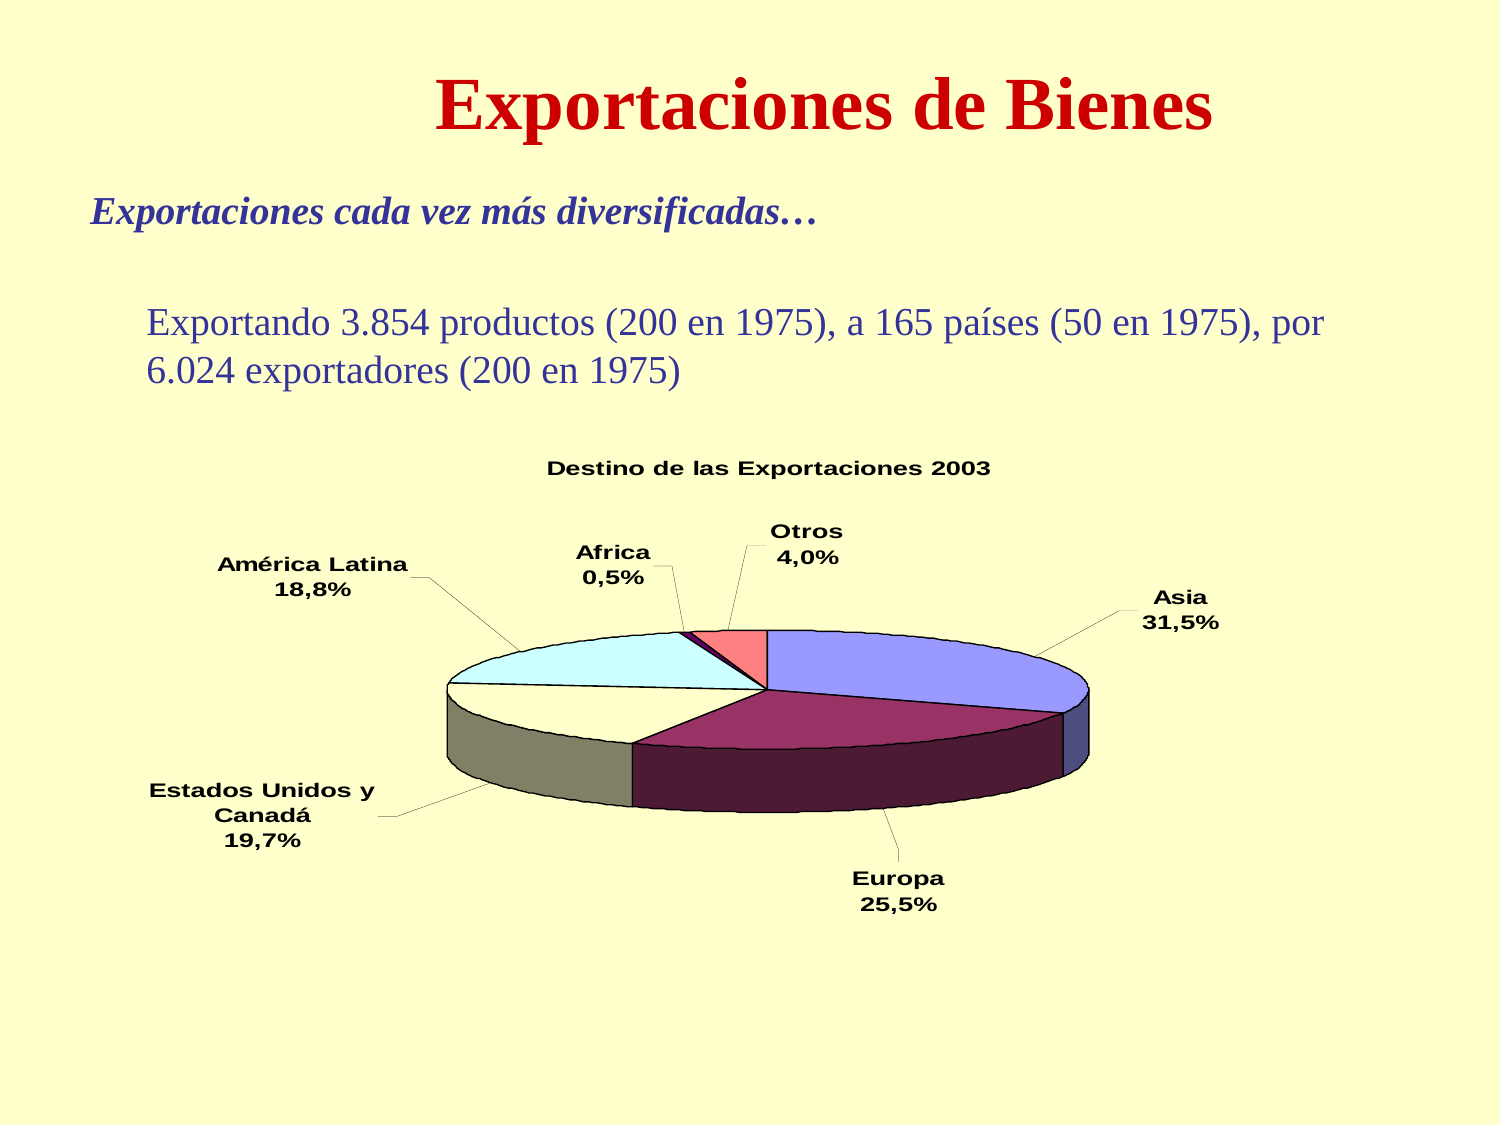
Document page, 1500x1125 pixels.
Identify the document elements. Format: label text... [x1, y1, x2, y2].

title Exportaciones de Bienes [187, 49, 1463, 151]
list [87, 437, 1451, 951]
list Exportaciones cada vez más diversificadas… Exportando 3.854 productos (200 en 1975), a 165 países (50 en 1975), por 6.024 exportadores (200 en 1975) [74, 124, 1351, 451]
